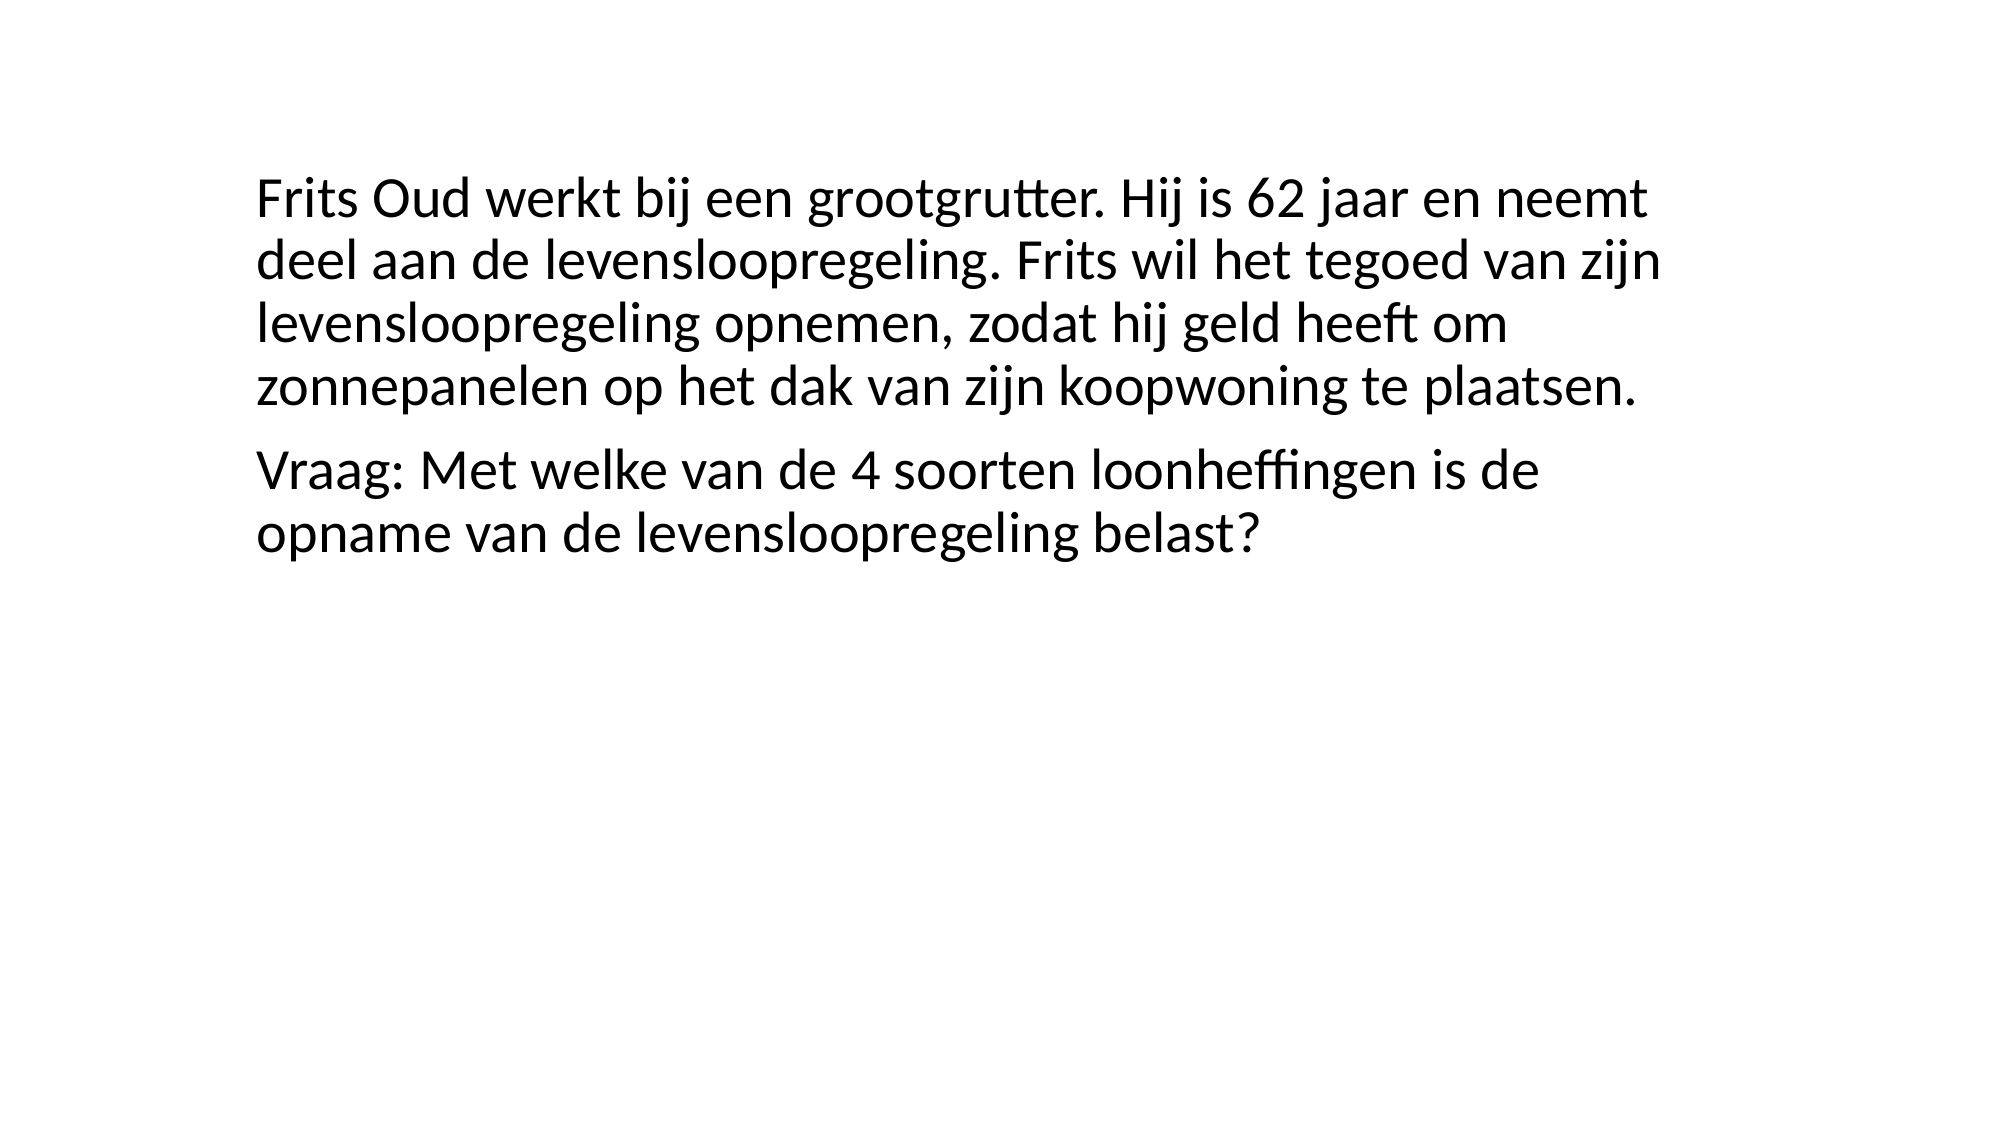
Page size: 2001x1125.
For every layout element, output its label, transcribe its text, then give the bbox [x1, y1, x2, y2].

subtitle Frits Oud werkt bij een grootgrutter. Hij is 62 jaar en neemt deel aan de levensloopregeling. Frits wil het tegoed van zijn levensloopregeling opnemen, zodat hij geld heeft om zonnepanelen op het dak van zijn koopwoning te plaatsen. Vraag: Met welke van de 4 soorten loonheffingen is de opname van de levensloopregeling belast? [241, 159, 1742, 613]
